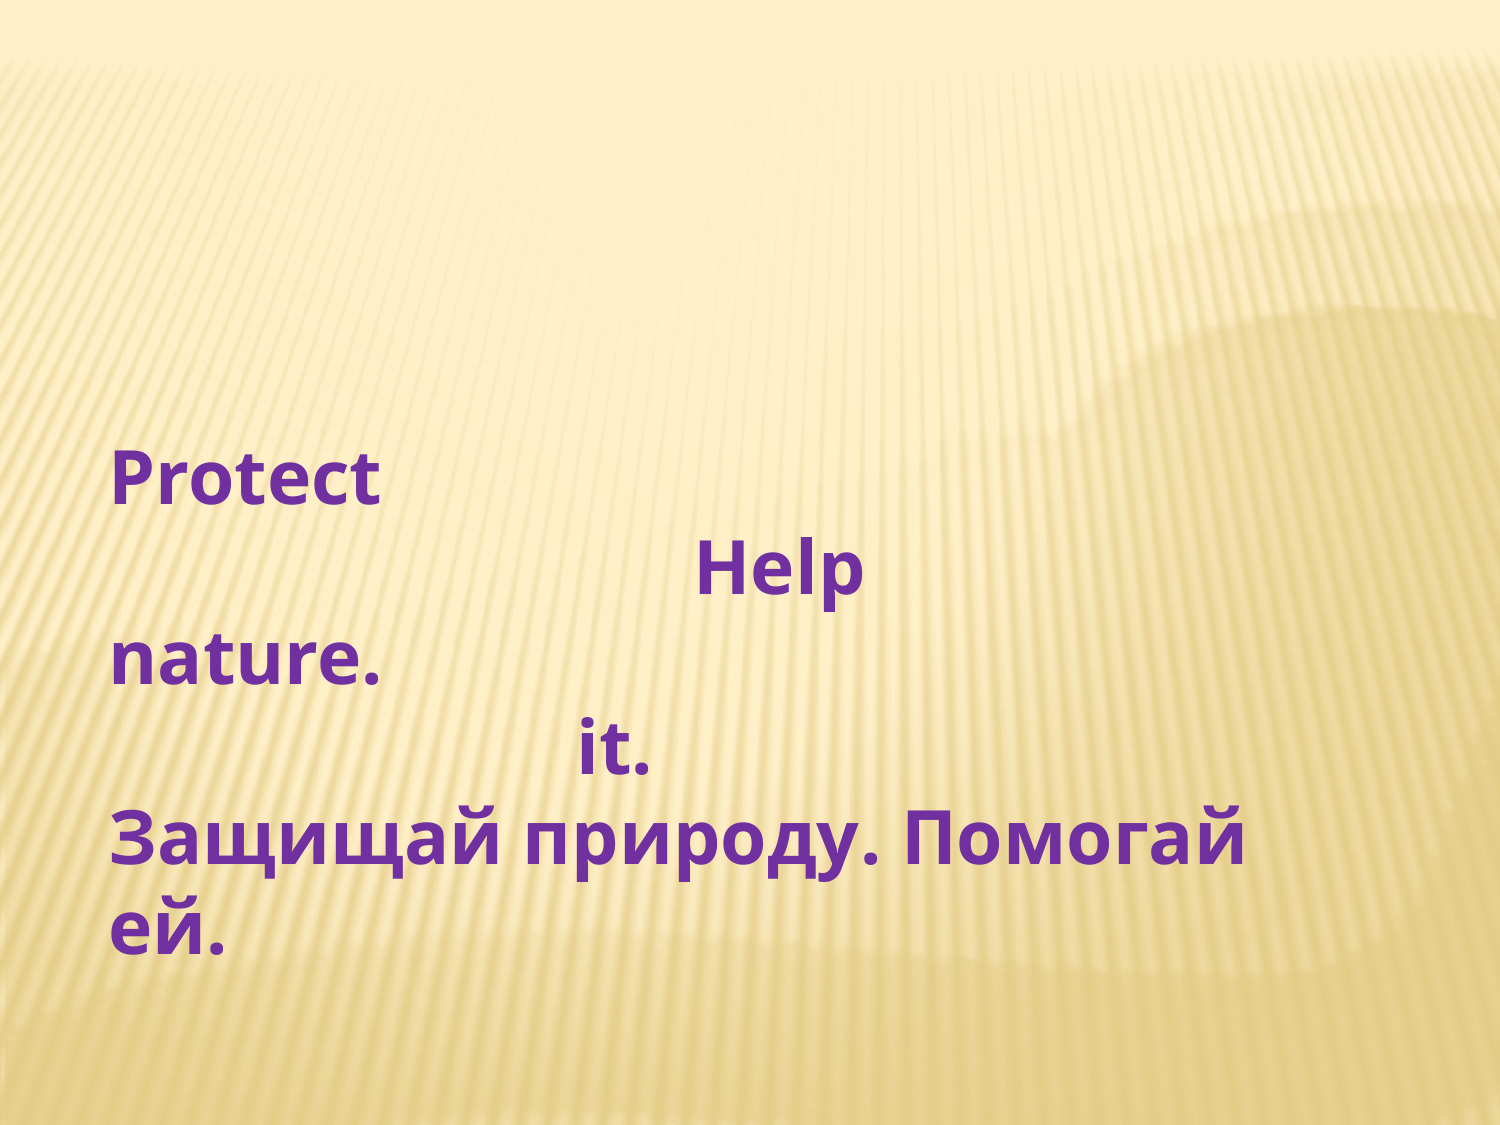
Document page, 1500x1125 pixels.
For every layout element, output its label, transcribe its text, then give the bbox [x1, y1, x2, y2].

text_box Protect Help nature. it. Защищай природу. Помогай ей. [93, 152, 1360, 978]
